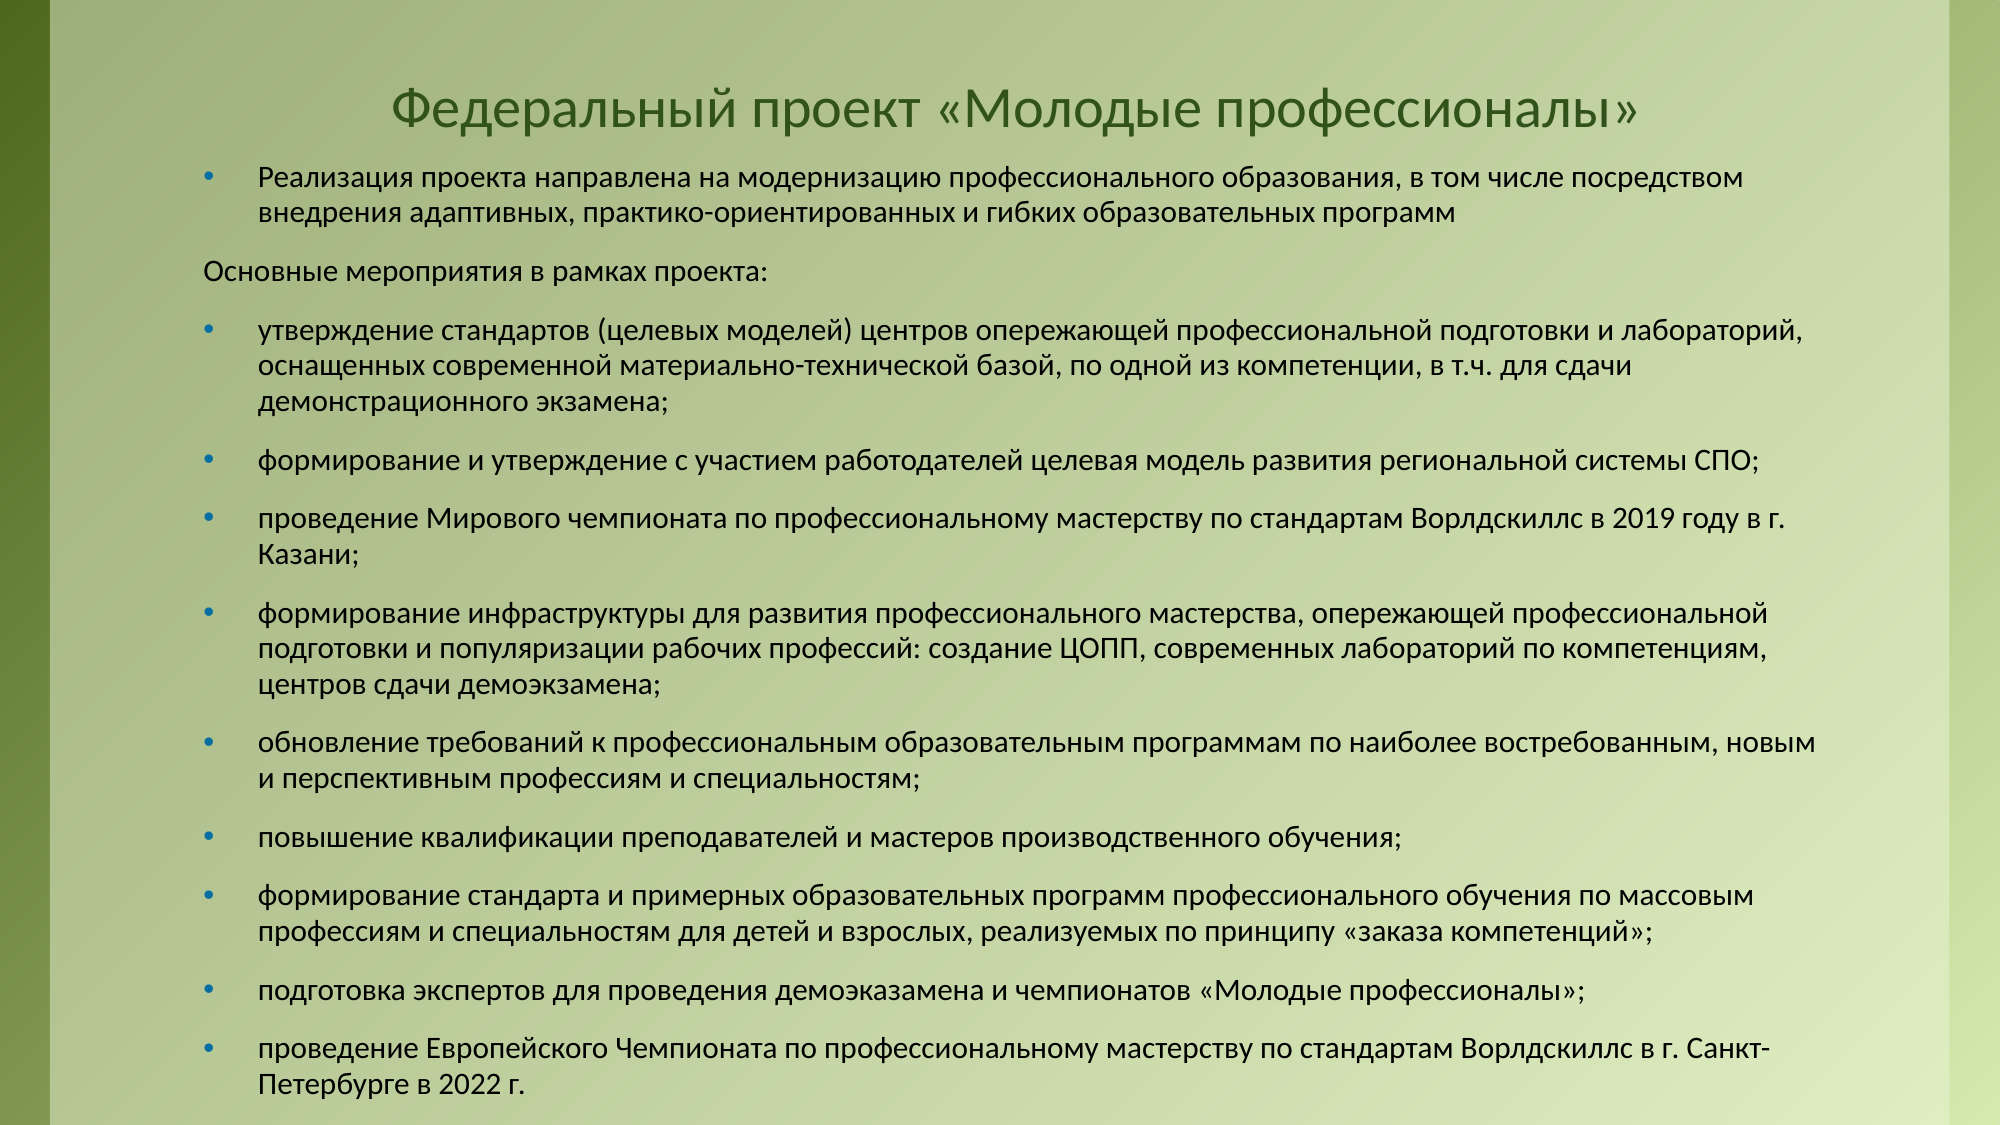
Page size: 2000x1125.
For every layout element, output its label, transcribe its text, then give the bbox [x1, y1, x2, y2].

list Реализация проекта направлена на модернизацию профессионального образования, в том числе посредством внедрения адаптивных, практико-ориентированных и гибких образовательных программ Основные мероприятия в рамках проекта: утверждение стандартов (целевых моделей) центров опережающей профессиональной подготовки и лабораторий, оснащенных современной материально-технической базой, по одной из компетенции, в т.ч. для сдачи демонстрационного экзамена; формирование и утверждение с участием работодателей целевая модель развития региональной системы СПО; проведение Мирового чемпионата по профессиональному мастерству по стандартам Ворлдскиллс в 2019 году в г. Казани; формирование инфраструктуры для развития профессионального мастерства, опережающей профессиональной подготовки и популяризации рабочих профессий: создание ЦОПП, современных лабораторий по компетенциям, центров сдачи демоэкзамена; обновление требований к профессиональным образовательным программам по наиболее востребованным, новым и перспективным профессиям и специальностям; повышение квалификации преподавателей и мастеров производственного обучения; формирование стандарта и примерных образовательных программ профессионального обучения по массовым профессиям и специальностям для детей и взрослых, реализуемых по принципу «заказа компетенций»; подготовка экспертов для проведения демоэказамена и чемпионатов «Молодые профессионалы»; проведение Европейского Чемпионата по профессиональному мастерству по стандартам Ворлдскиллс в г. Санкт-Петербурге в 2022 г. [183, 149, 1850, 1125]
title Федеральный проект «Молодые профессионалы» [183, 12, 1850, 149]
